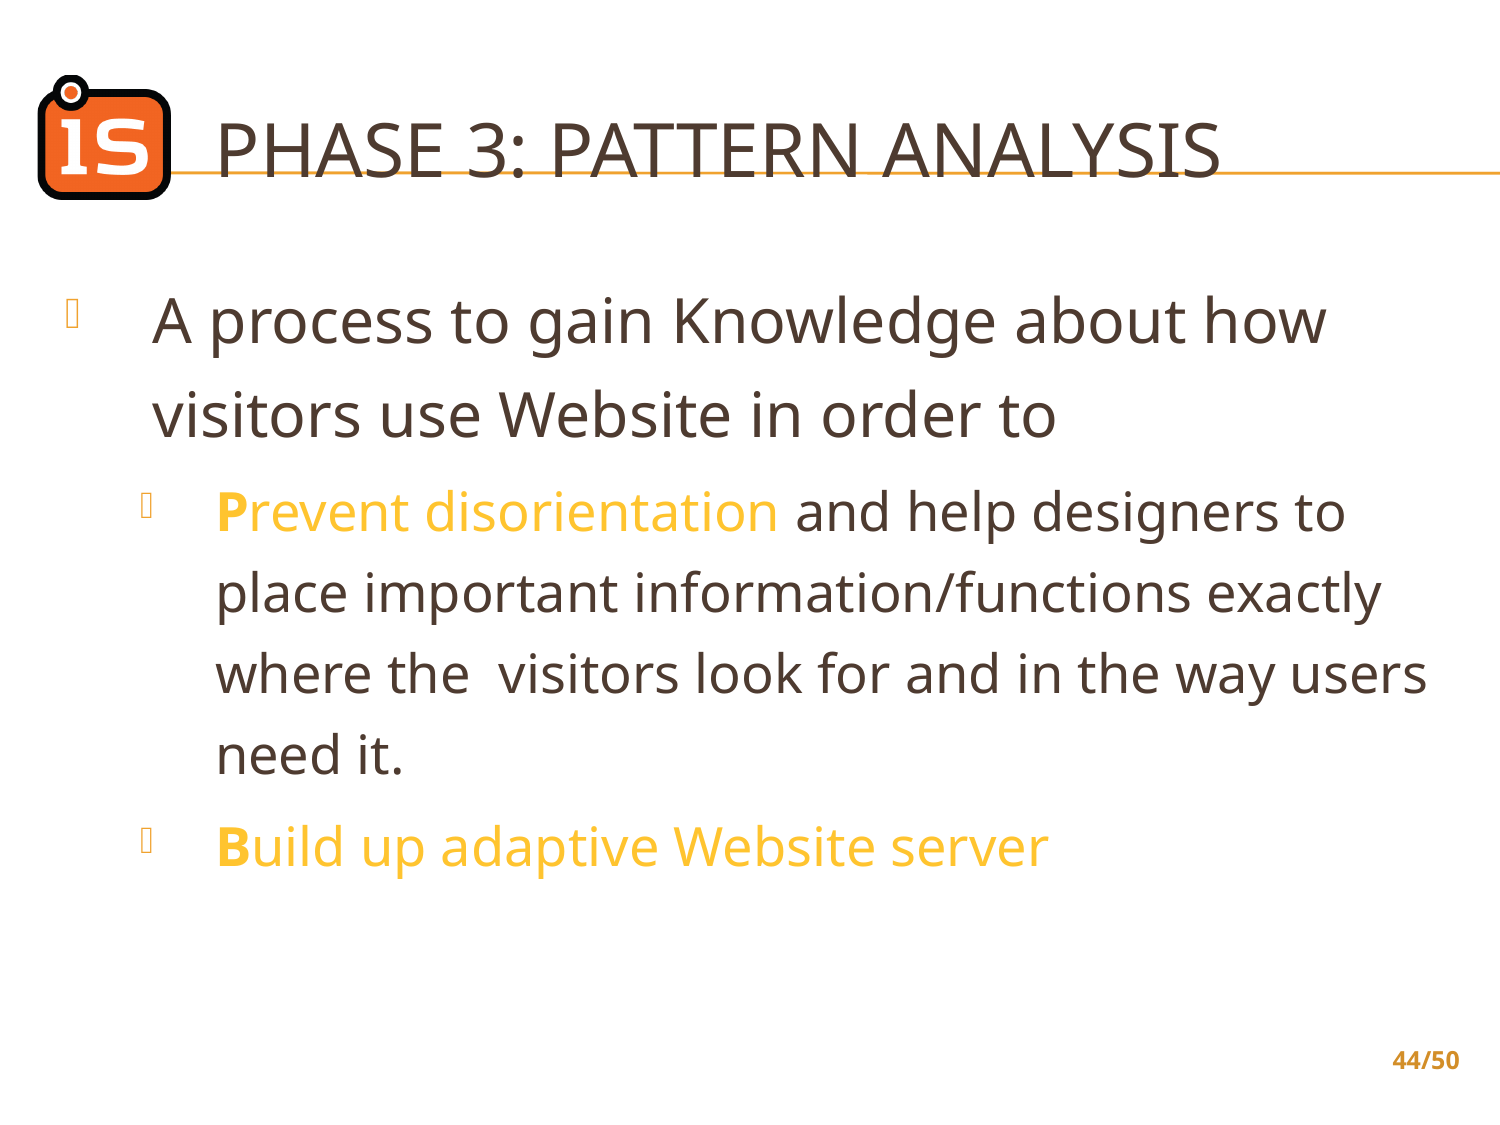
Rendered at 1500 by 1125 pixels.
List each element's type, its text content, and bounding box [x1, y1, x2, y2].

title Phase 3: Pattern Analysis [200, 75, 1475, 213]
picture [37, 75, 171, 200]
slide_number 44/50 [1350, 1037, 1475, 1079]
list A process to gain Knowledge about how visitors use Website in order to Prevent disorientation and help designers to place important information/functions exactly where the visitors look for and in the way users need it. Build up adaptive Website server [49, 254, 1476, 998]
